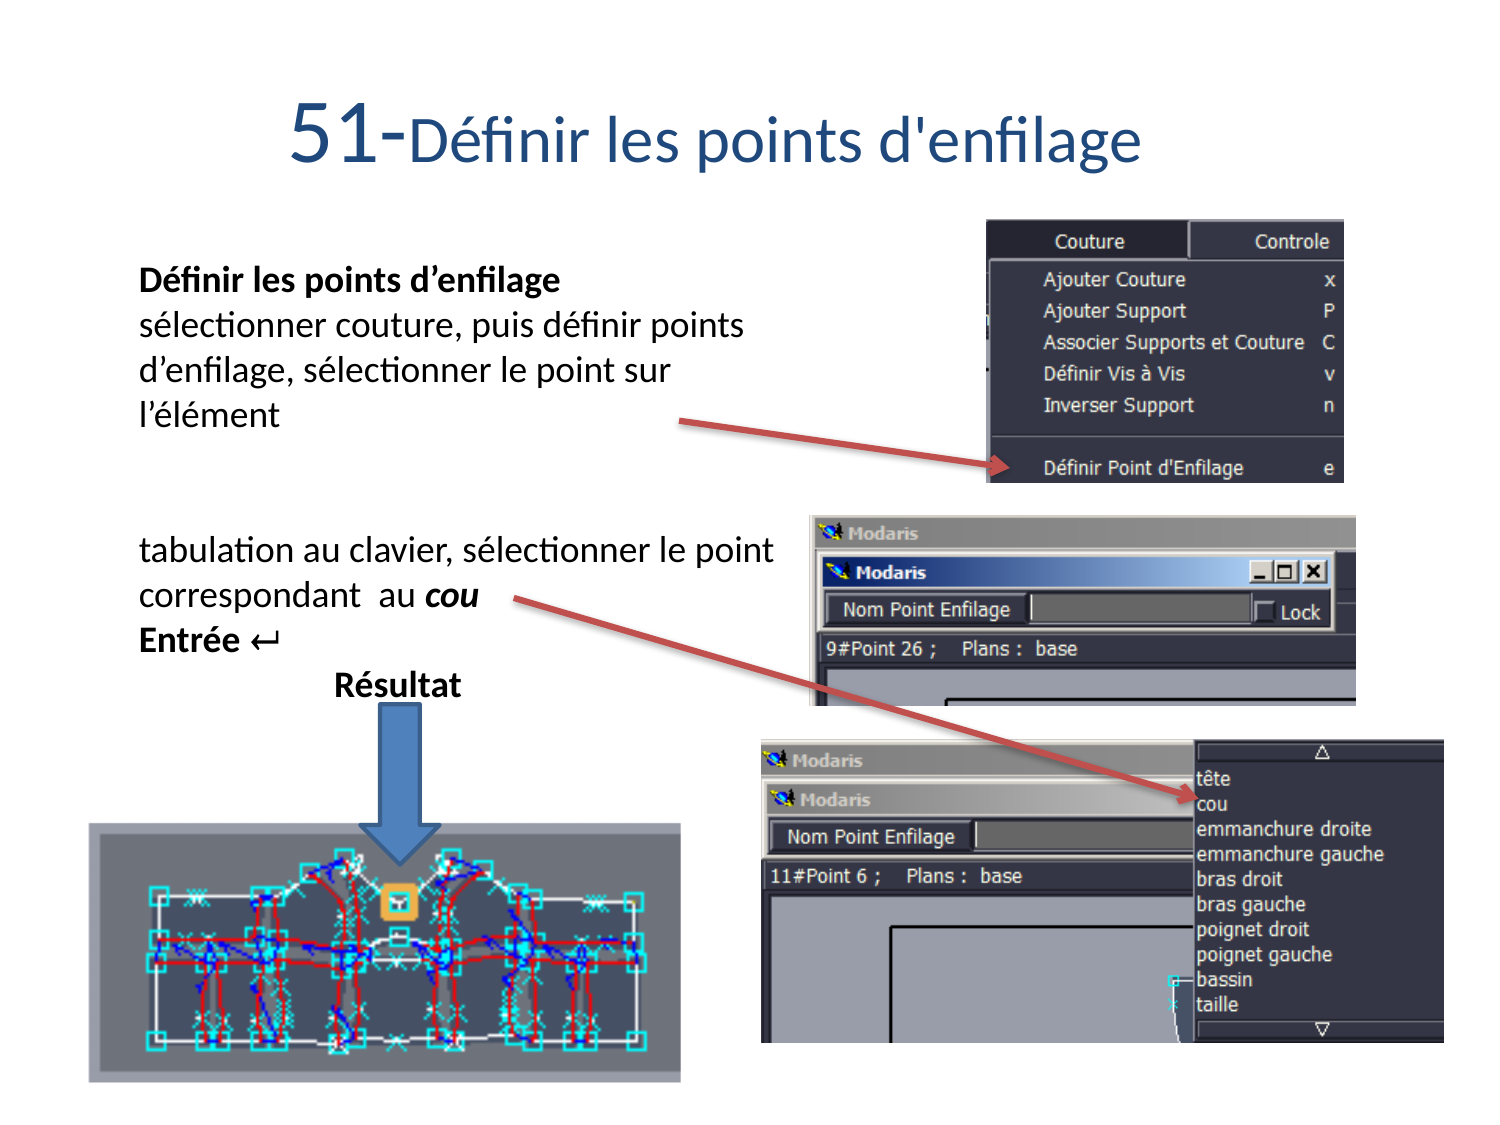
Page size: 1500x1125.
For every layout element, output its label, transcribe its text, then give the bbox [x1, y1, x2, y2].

picture [90, 656, 680, 1125]
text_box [513, 597, 1200, 799]
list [808, 514, 1357, 707]
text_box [678, 420, 1011, 469]
picture [761, 739, 1444, 1044]
text_box Définir les points d’enfilage sélectionner couture, puis définir points d’enfilage, sélectionner le point sur l’élément tabulation au clavier, sélectionner le point correspondant au cou Entrée  Résultat [123, 247, 798, 803]
title 51-Définir les points d'enfilage [29, 32, 1380, 220]
picture [985, 219, 1345, 483]
